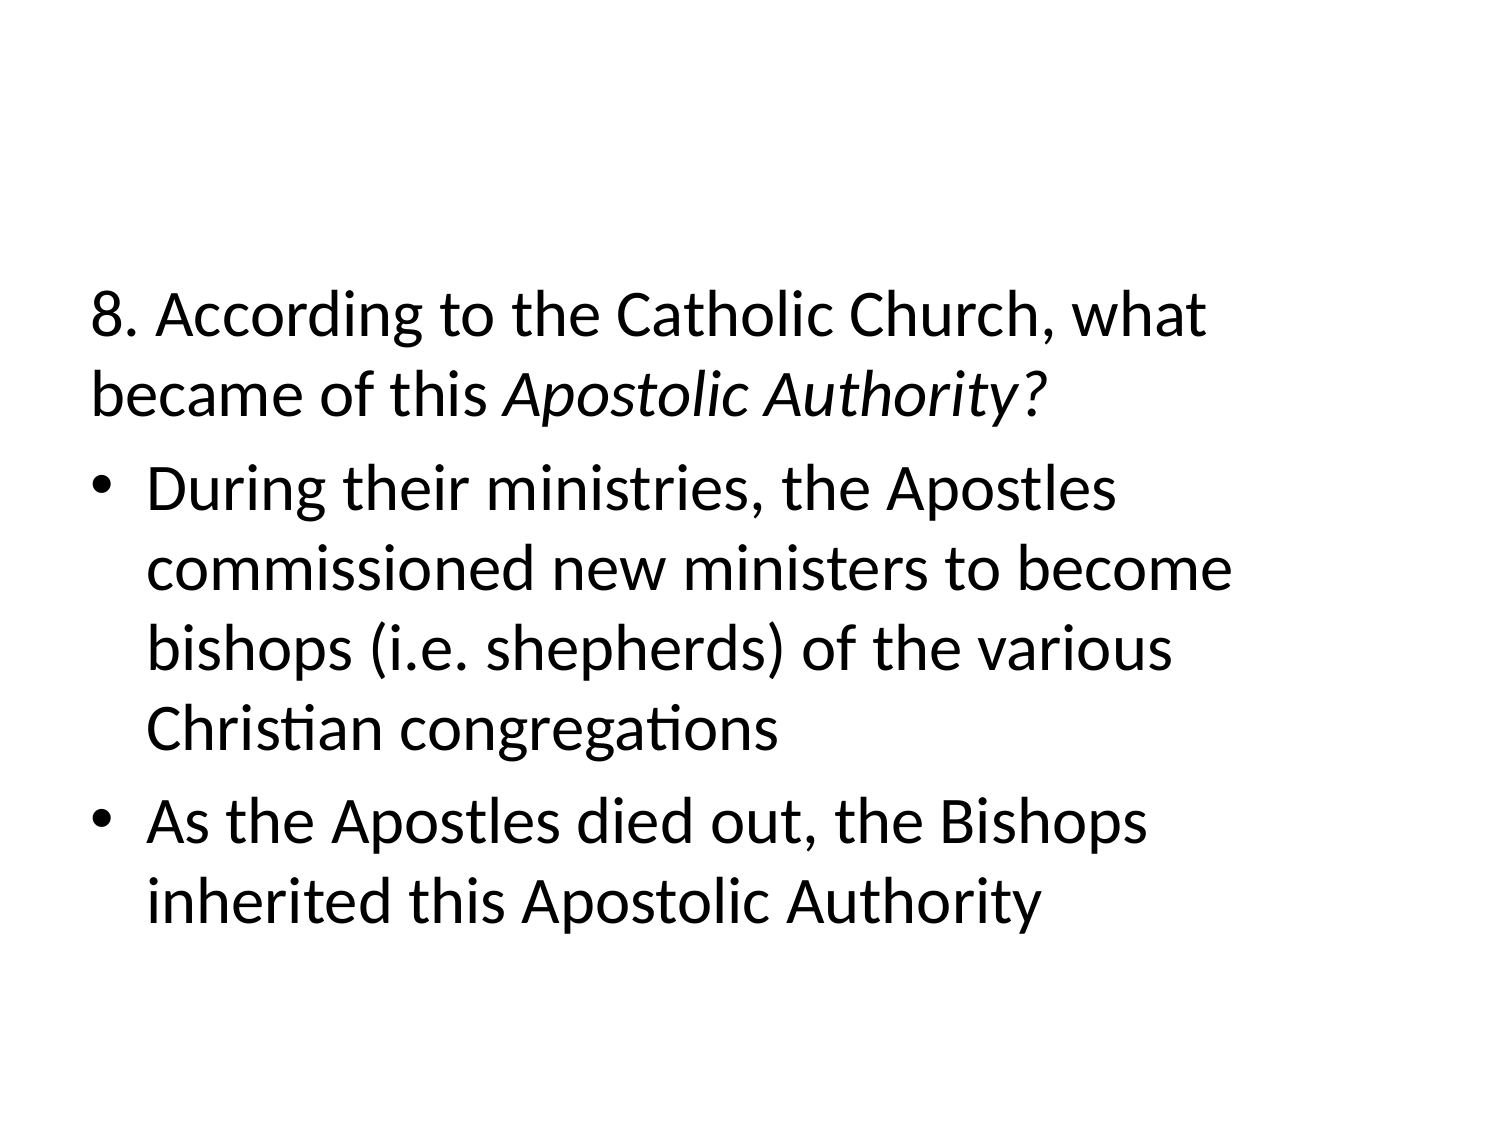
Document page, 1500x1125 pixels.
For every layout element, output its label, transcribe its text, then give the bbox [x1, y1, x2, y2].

list 8. According to the Catholic Church, what became of this Apostolic Authority? During their ministries, the Apostles commissioned new ministers to become bishops (i.e. shepherds) of the various Christian congregations As the Apostles died out, the Bishops inherited this Apostolic Authority [75, 262, 1425, 1005]
